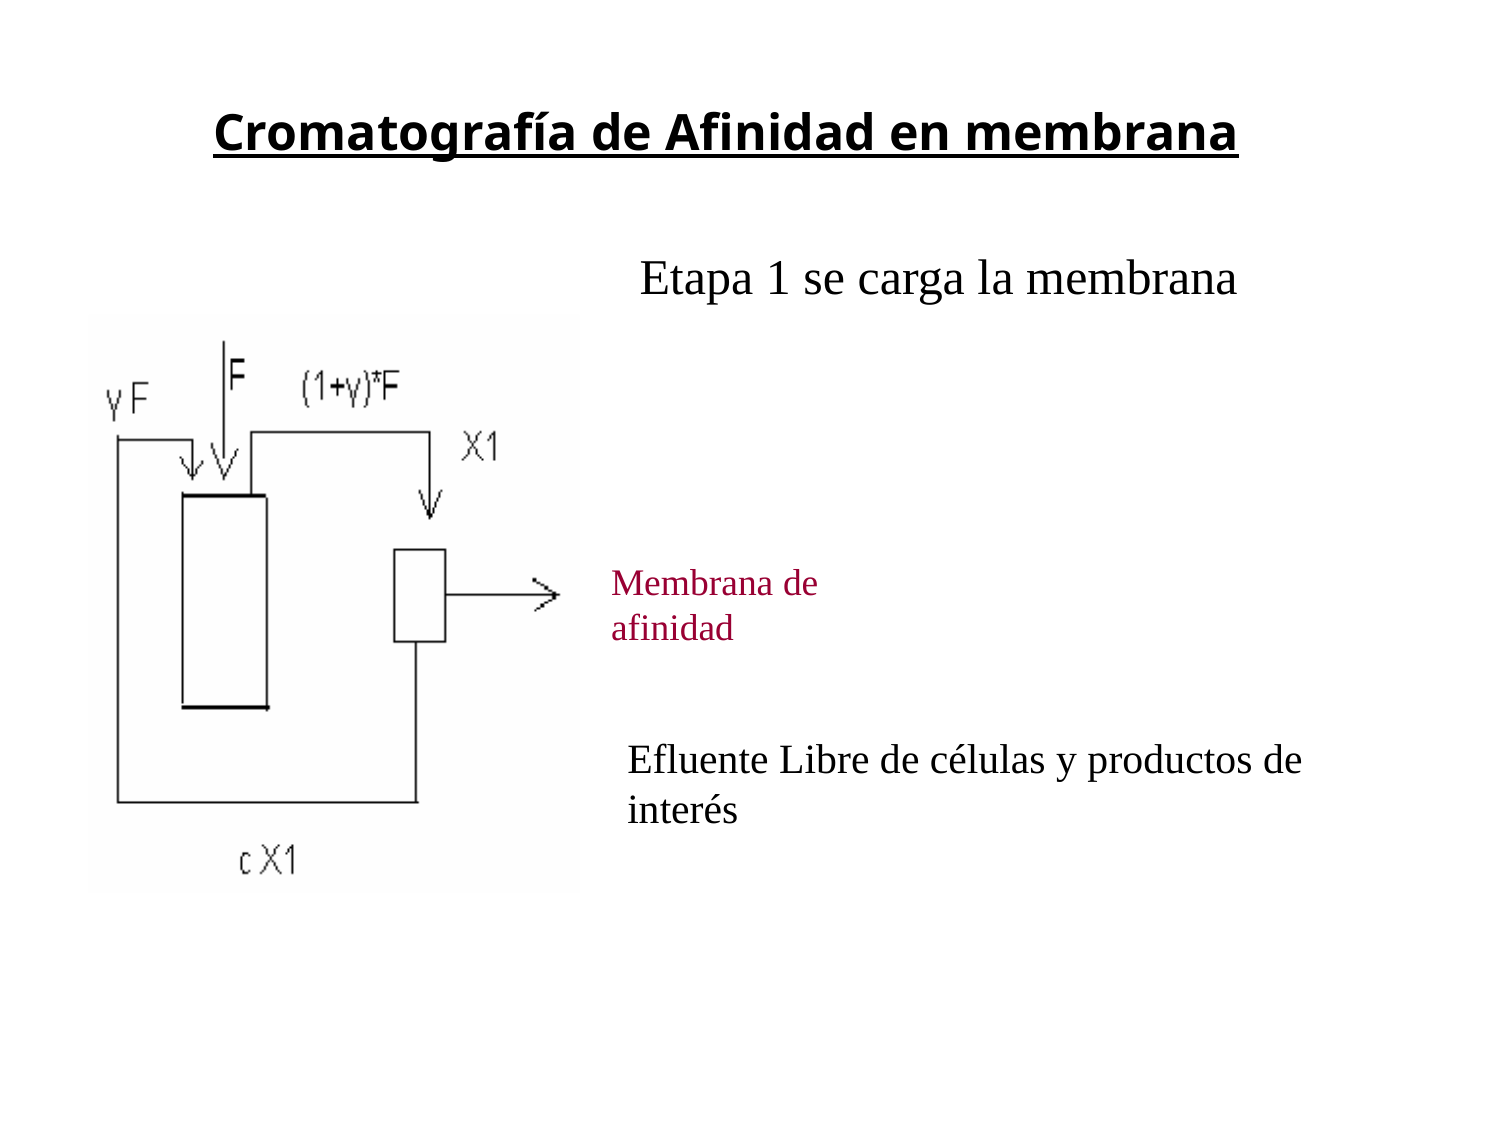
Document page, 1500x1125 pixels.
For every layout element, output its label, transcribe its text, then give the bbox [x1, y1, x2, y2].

title Cromatografía de Afinidad en membrana [99, 49, 1376, 238]
text_box Efluente Libre de células y productos de interés [612, 724, 1365, 840]
text_box Membrana de afinidad [596, 550, 897, 656]
picture [88, 314, 580, 894]
text_box Etapa 1 se carga la membrana [624, 237, 1313, 313]
